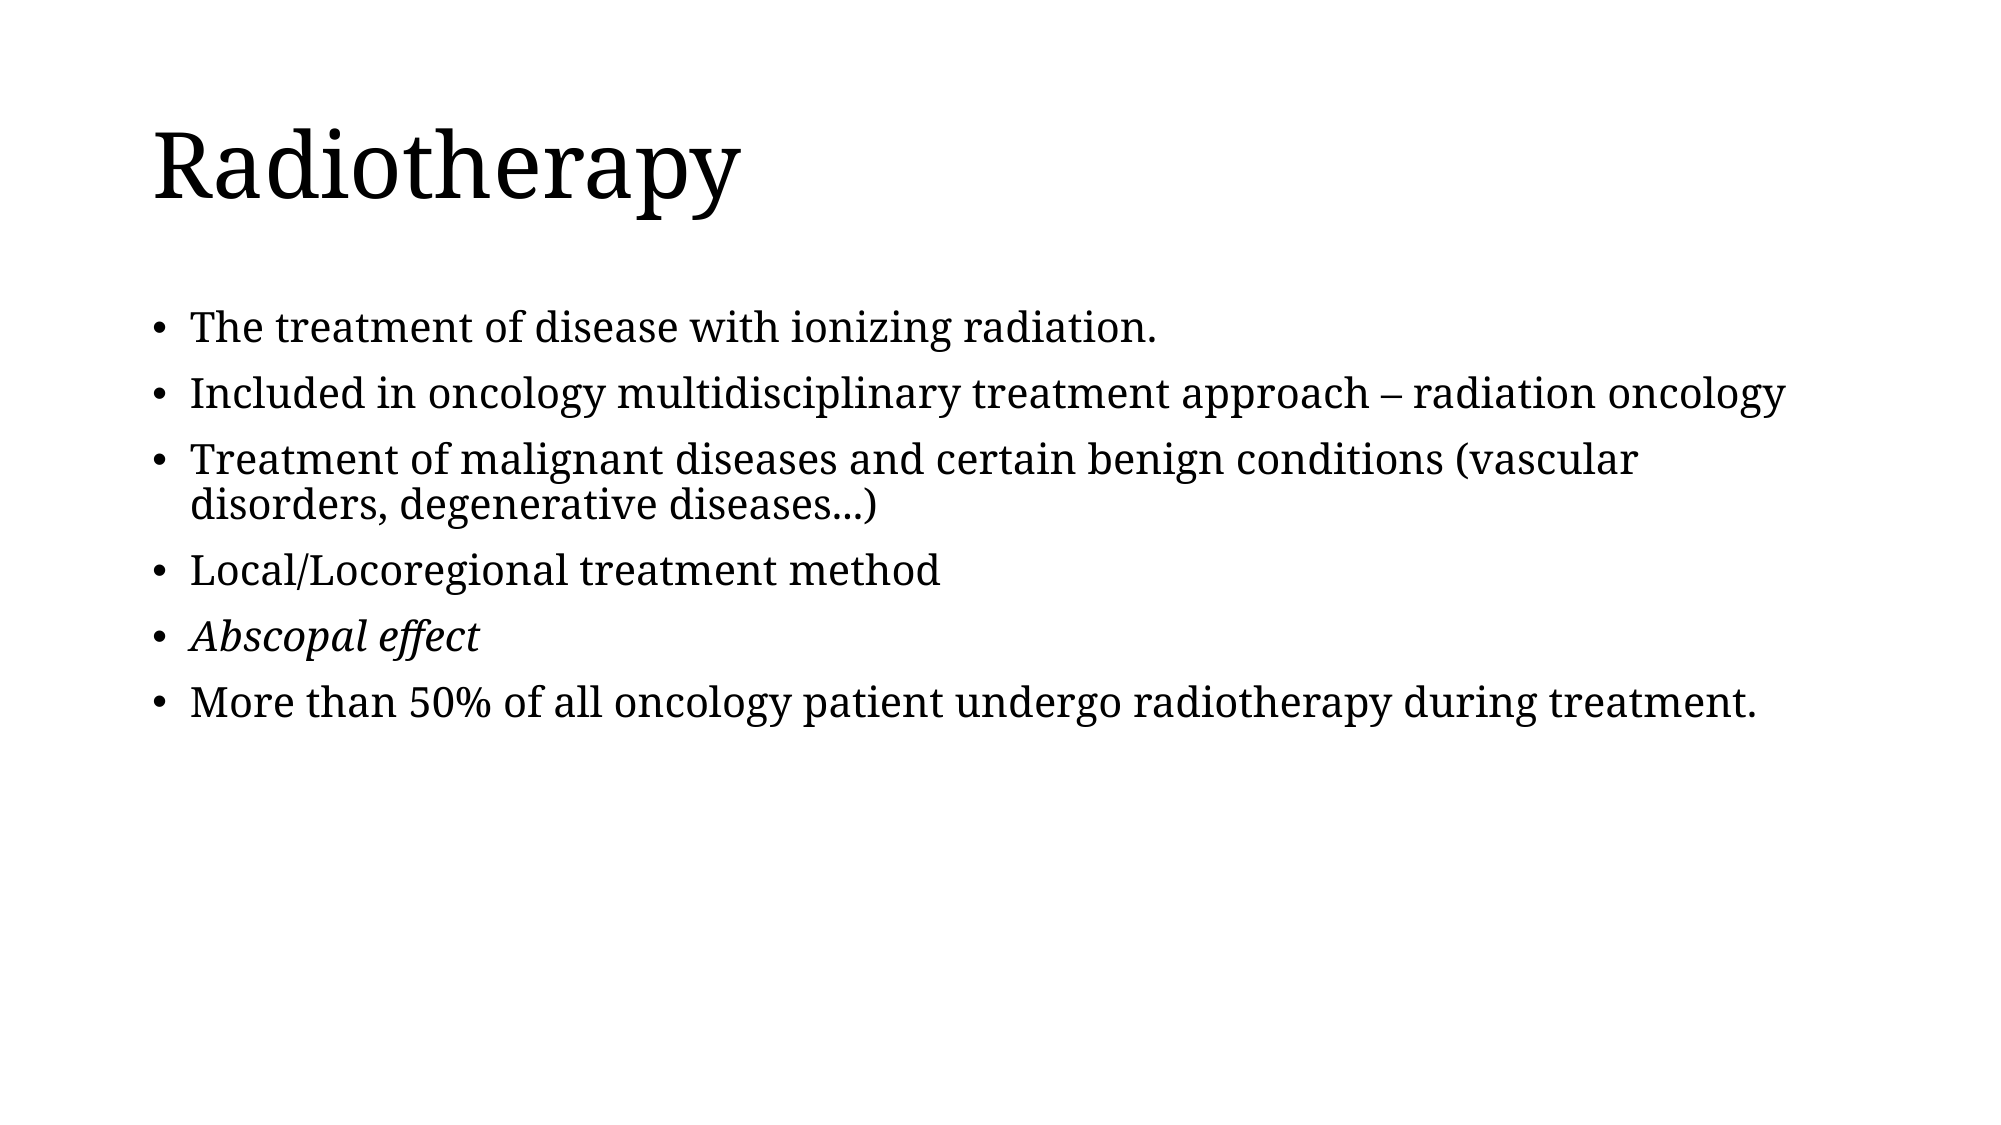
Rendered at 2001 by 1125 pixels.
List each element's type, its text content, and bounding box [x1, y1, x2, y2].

list The treatment of disease with ionizing radiation. Included in oncology multidisciplinary treatment approach – radiation oncology Treatment of malignant diseases and certain benign conditions (vascular disorders, degenerative diseases...) Local/Locoregional treatment method Abscopal effect More than 50% of all oncology patient undergo radiotherapy during treatment. [137, 299, 1863, 1014]
title Radiotherapy [137, 59, 1863, 278]
